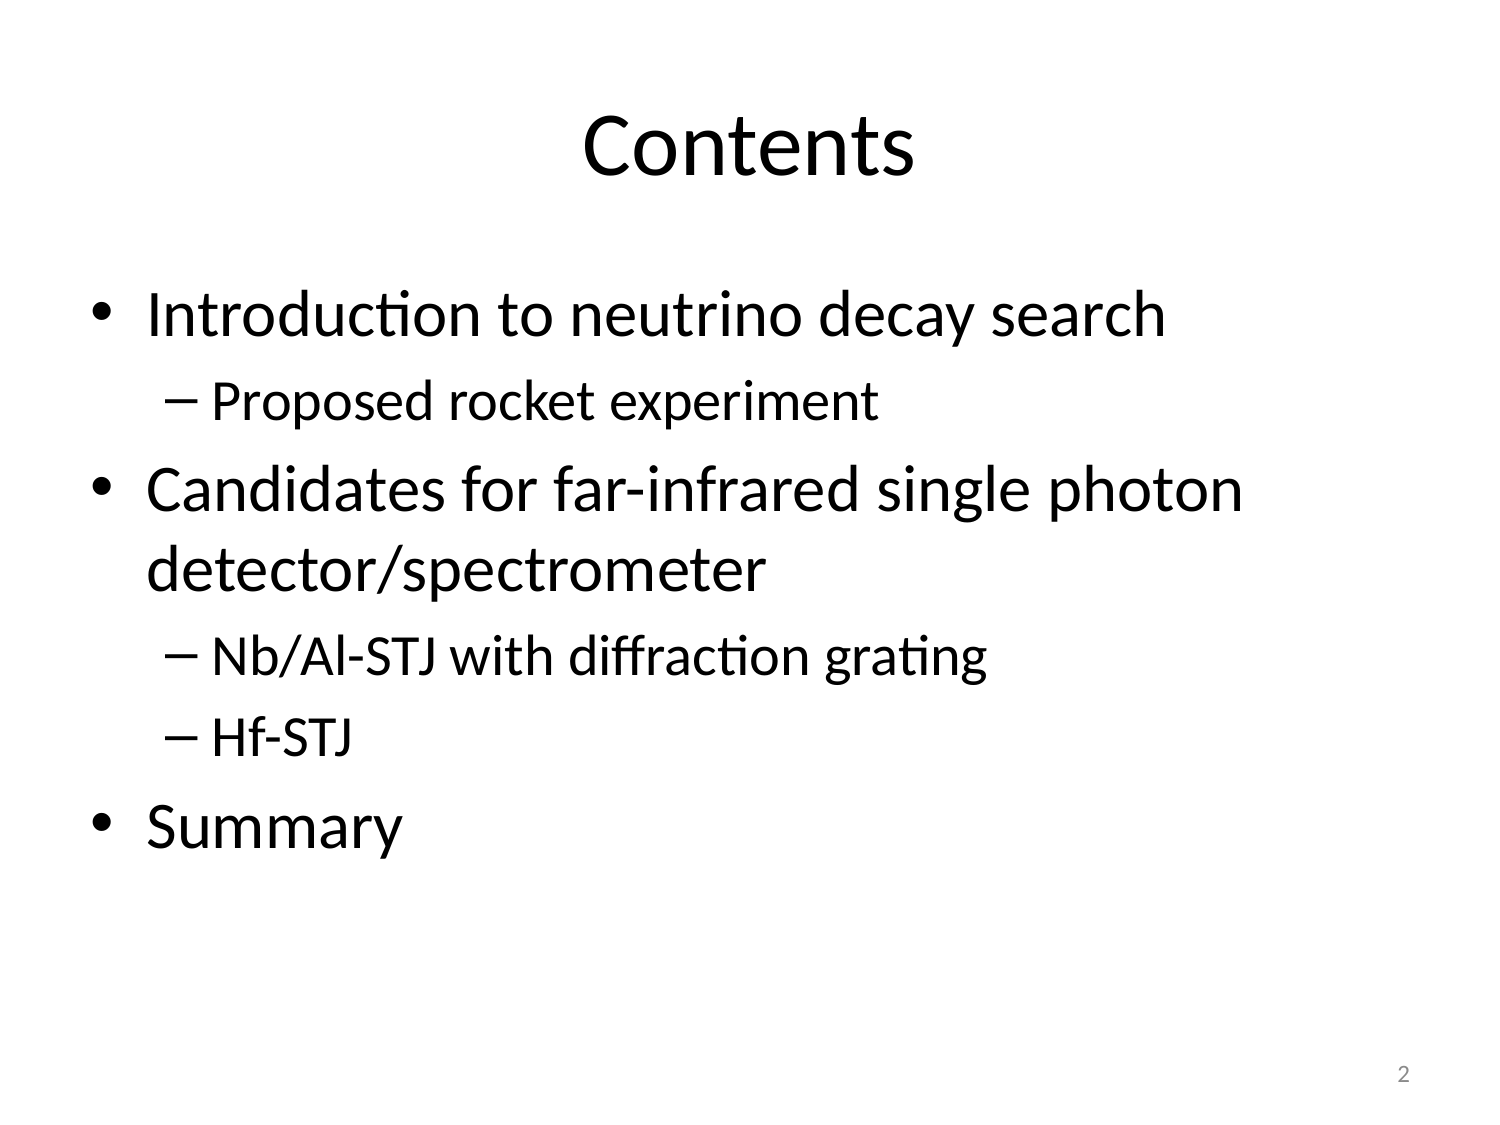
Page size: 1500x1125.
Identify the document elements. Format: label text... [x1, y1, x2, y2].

slide_number 2 [1074, 1042, 1425, 1103]
list Introduction to neutrino decay search Proposed rocket experiment Candidates for far-infrared single photon detector/spectrometer Nb/Al-STJ with diffraction grating Hf-STJ Summary [75, 262, 1425, 1005]
title Contents [75, 45, 1425, 233]
